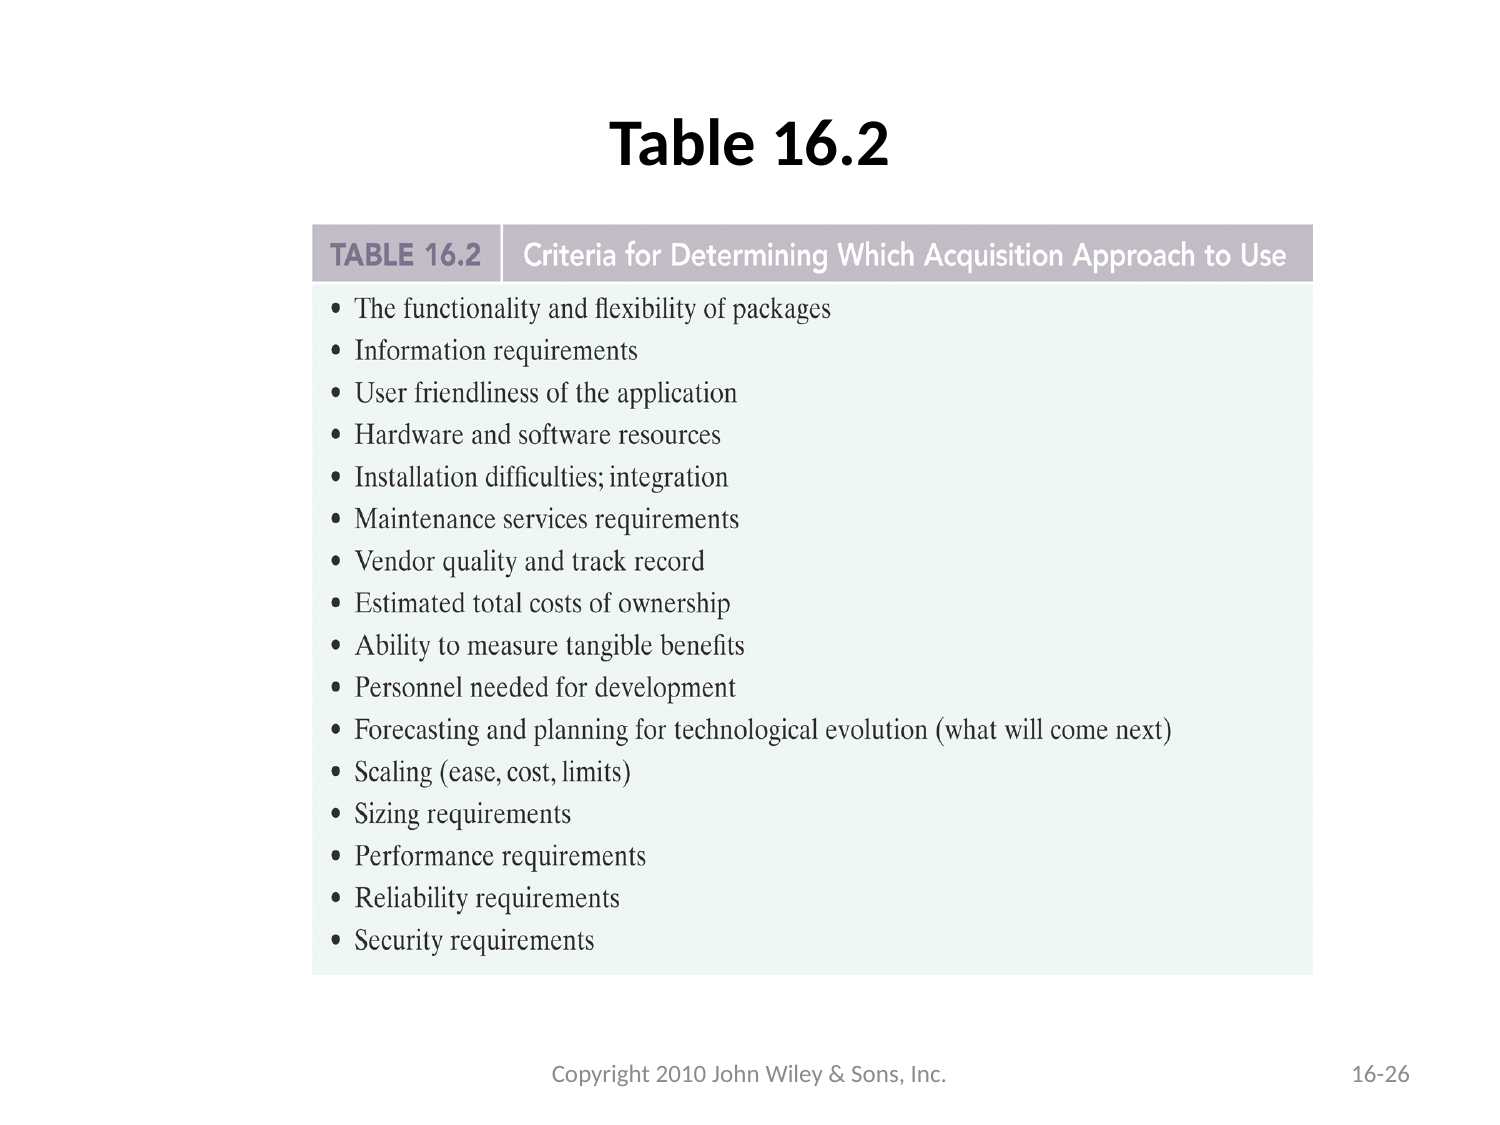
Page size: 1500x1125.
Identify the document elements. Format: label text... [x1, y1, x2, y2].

title Table 16.2 [75, 45, 1425, 233]
picture [312, 224, 1313, 976]
footer Copyright 2010 John Wiley & Sons, Inc. [512, 1042, 988, 1103]
slide_number 16-26 [1074, 1042, 1425, 1103]
